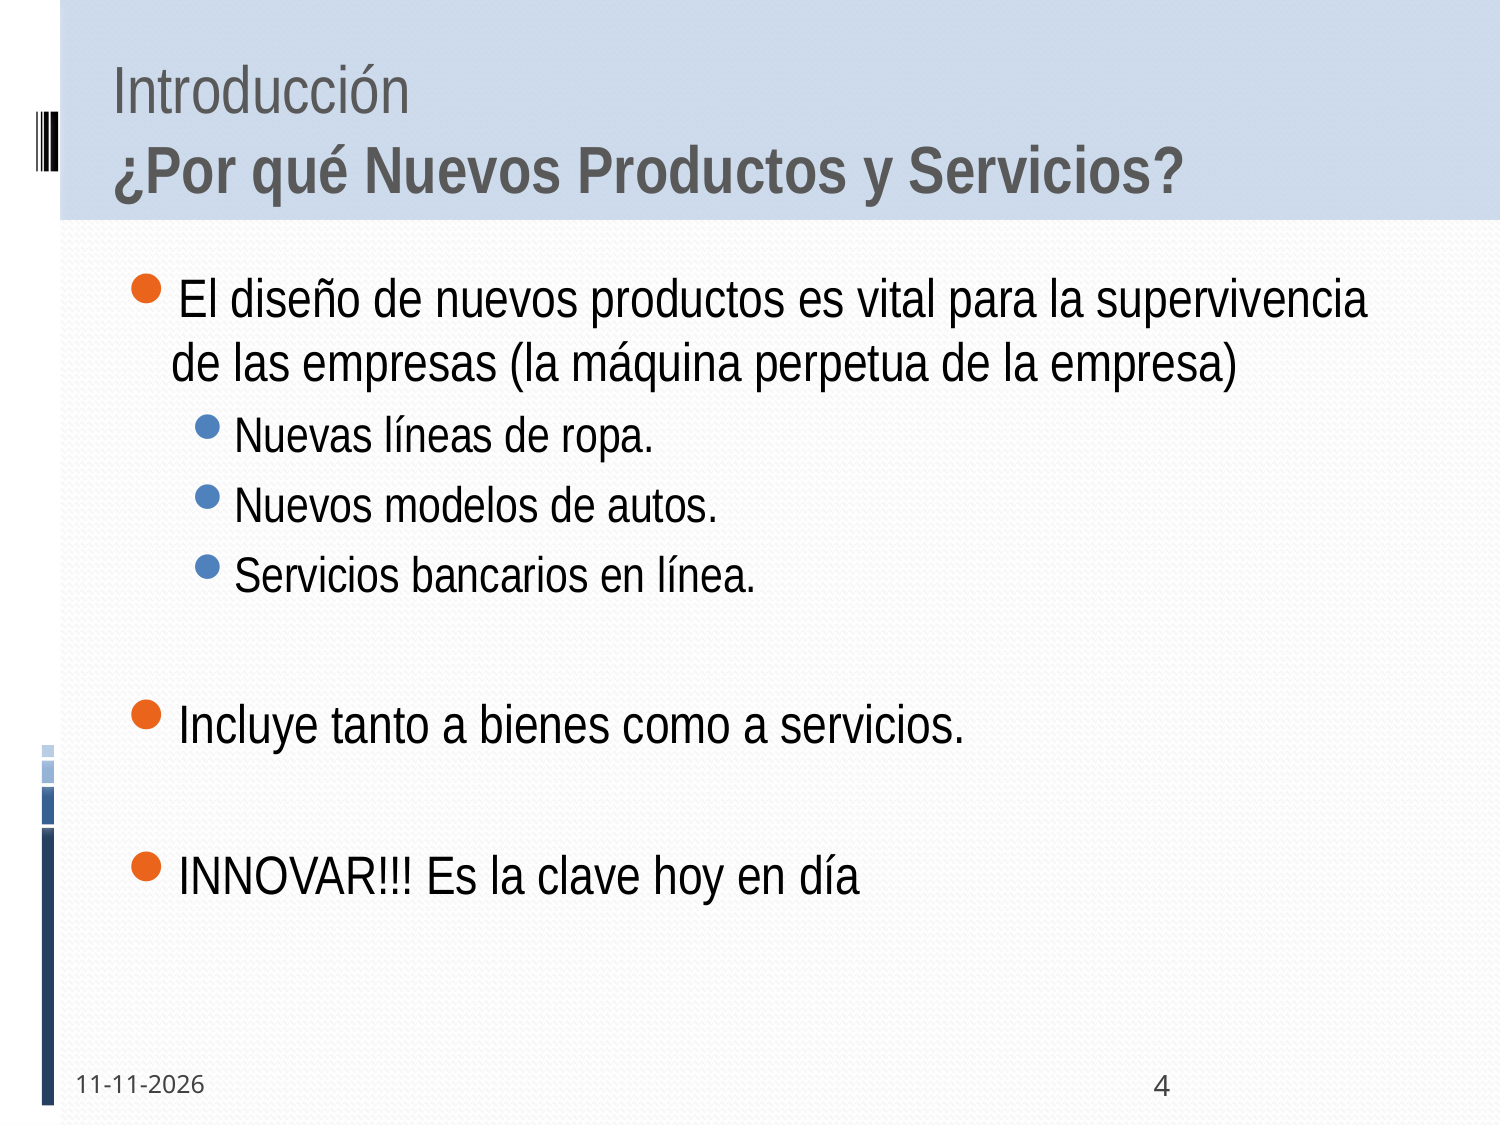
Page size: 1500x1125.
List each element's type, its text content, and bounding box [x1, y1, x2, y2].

slide_number 4 [1045, 1046, 1171, 1107]
title Introducción ¿Por qué Nuevos Productos y Servicios? [111, 18, 1436, 207]
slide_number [75, 1042, 243, 1103]
list El diseño de nuevos productos es vital para la supervivencia de las empresas (la máquina perpetua de la empresa) Nuevas líneas de ropa. Nuevos modelos de autos. Servicios bancarios en línea. Incluye tanto a bienes como a servicios. INNOVAR!!! Es la clave hoy en día [111, 255, 1436, 1038]
